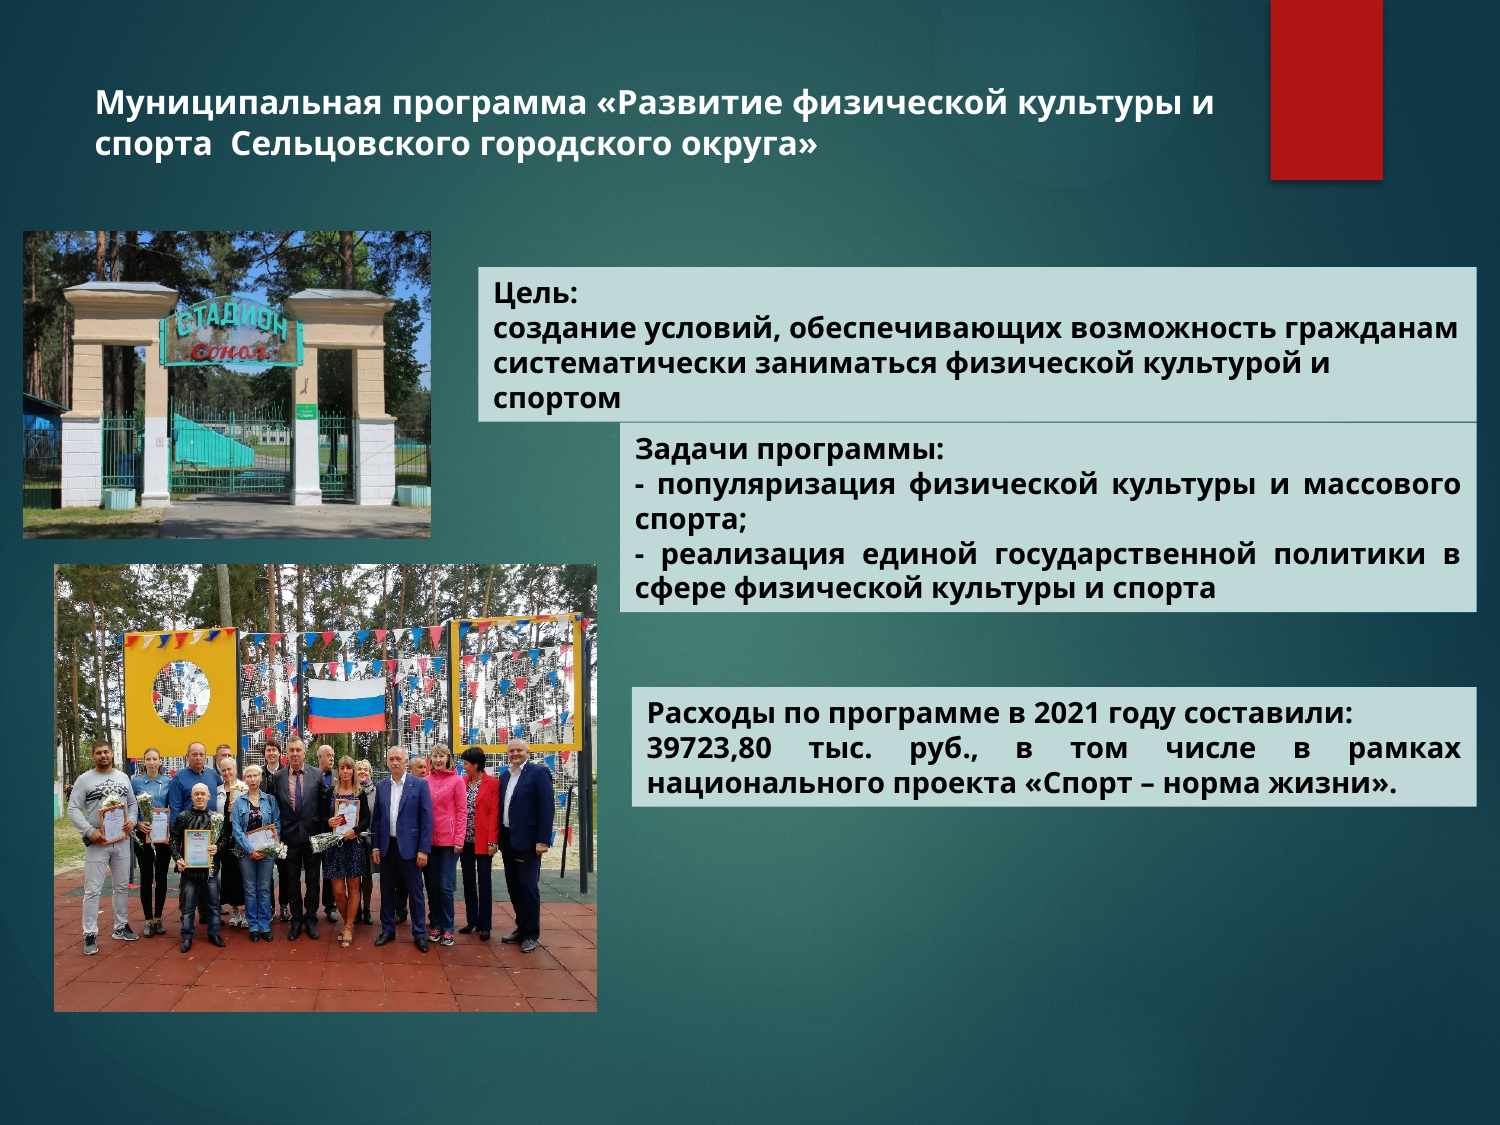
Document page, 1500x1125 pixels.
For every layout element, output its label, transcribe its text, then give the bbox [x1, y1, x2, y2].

picture [54, 564, 597, 1012]
title Муниципальная программа «Развитие физической культуры и спорта Сельцовского городского округа» [79, 74, 1237, 304]
text_box Цель: создание условий, обеспечивающих возможность гражданам систематически заниматься физической культурой и спортом [478, 267, 1477, 422]
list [23, 231, 432, 540]
text_box Задачи программы: - популяризация физической культуры и массового спорта; - реализация единой государственной политики в сфере физической культуры и спорта [620, 422, 1477, 613]
text_box Расходы по программе в 2021 году составили: 39723,80 тыс. руб., в том числе в рамках национального проекта «Спорт – норма жизни». [631, 687, 1477, 807]
